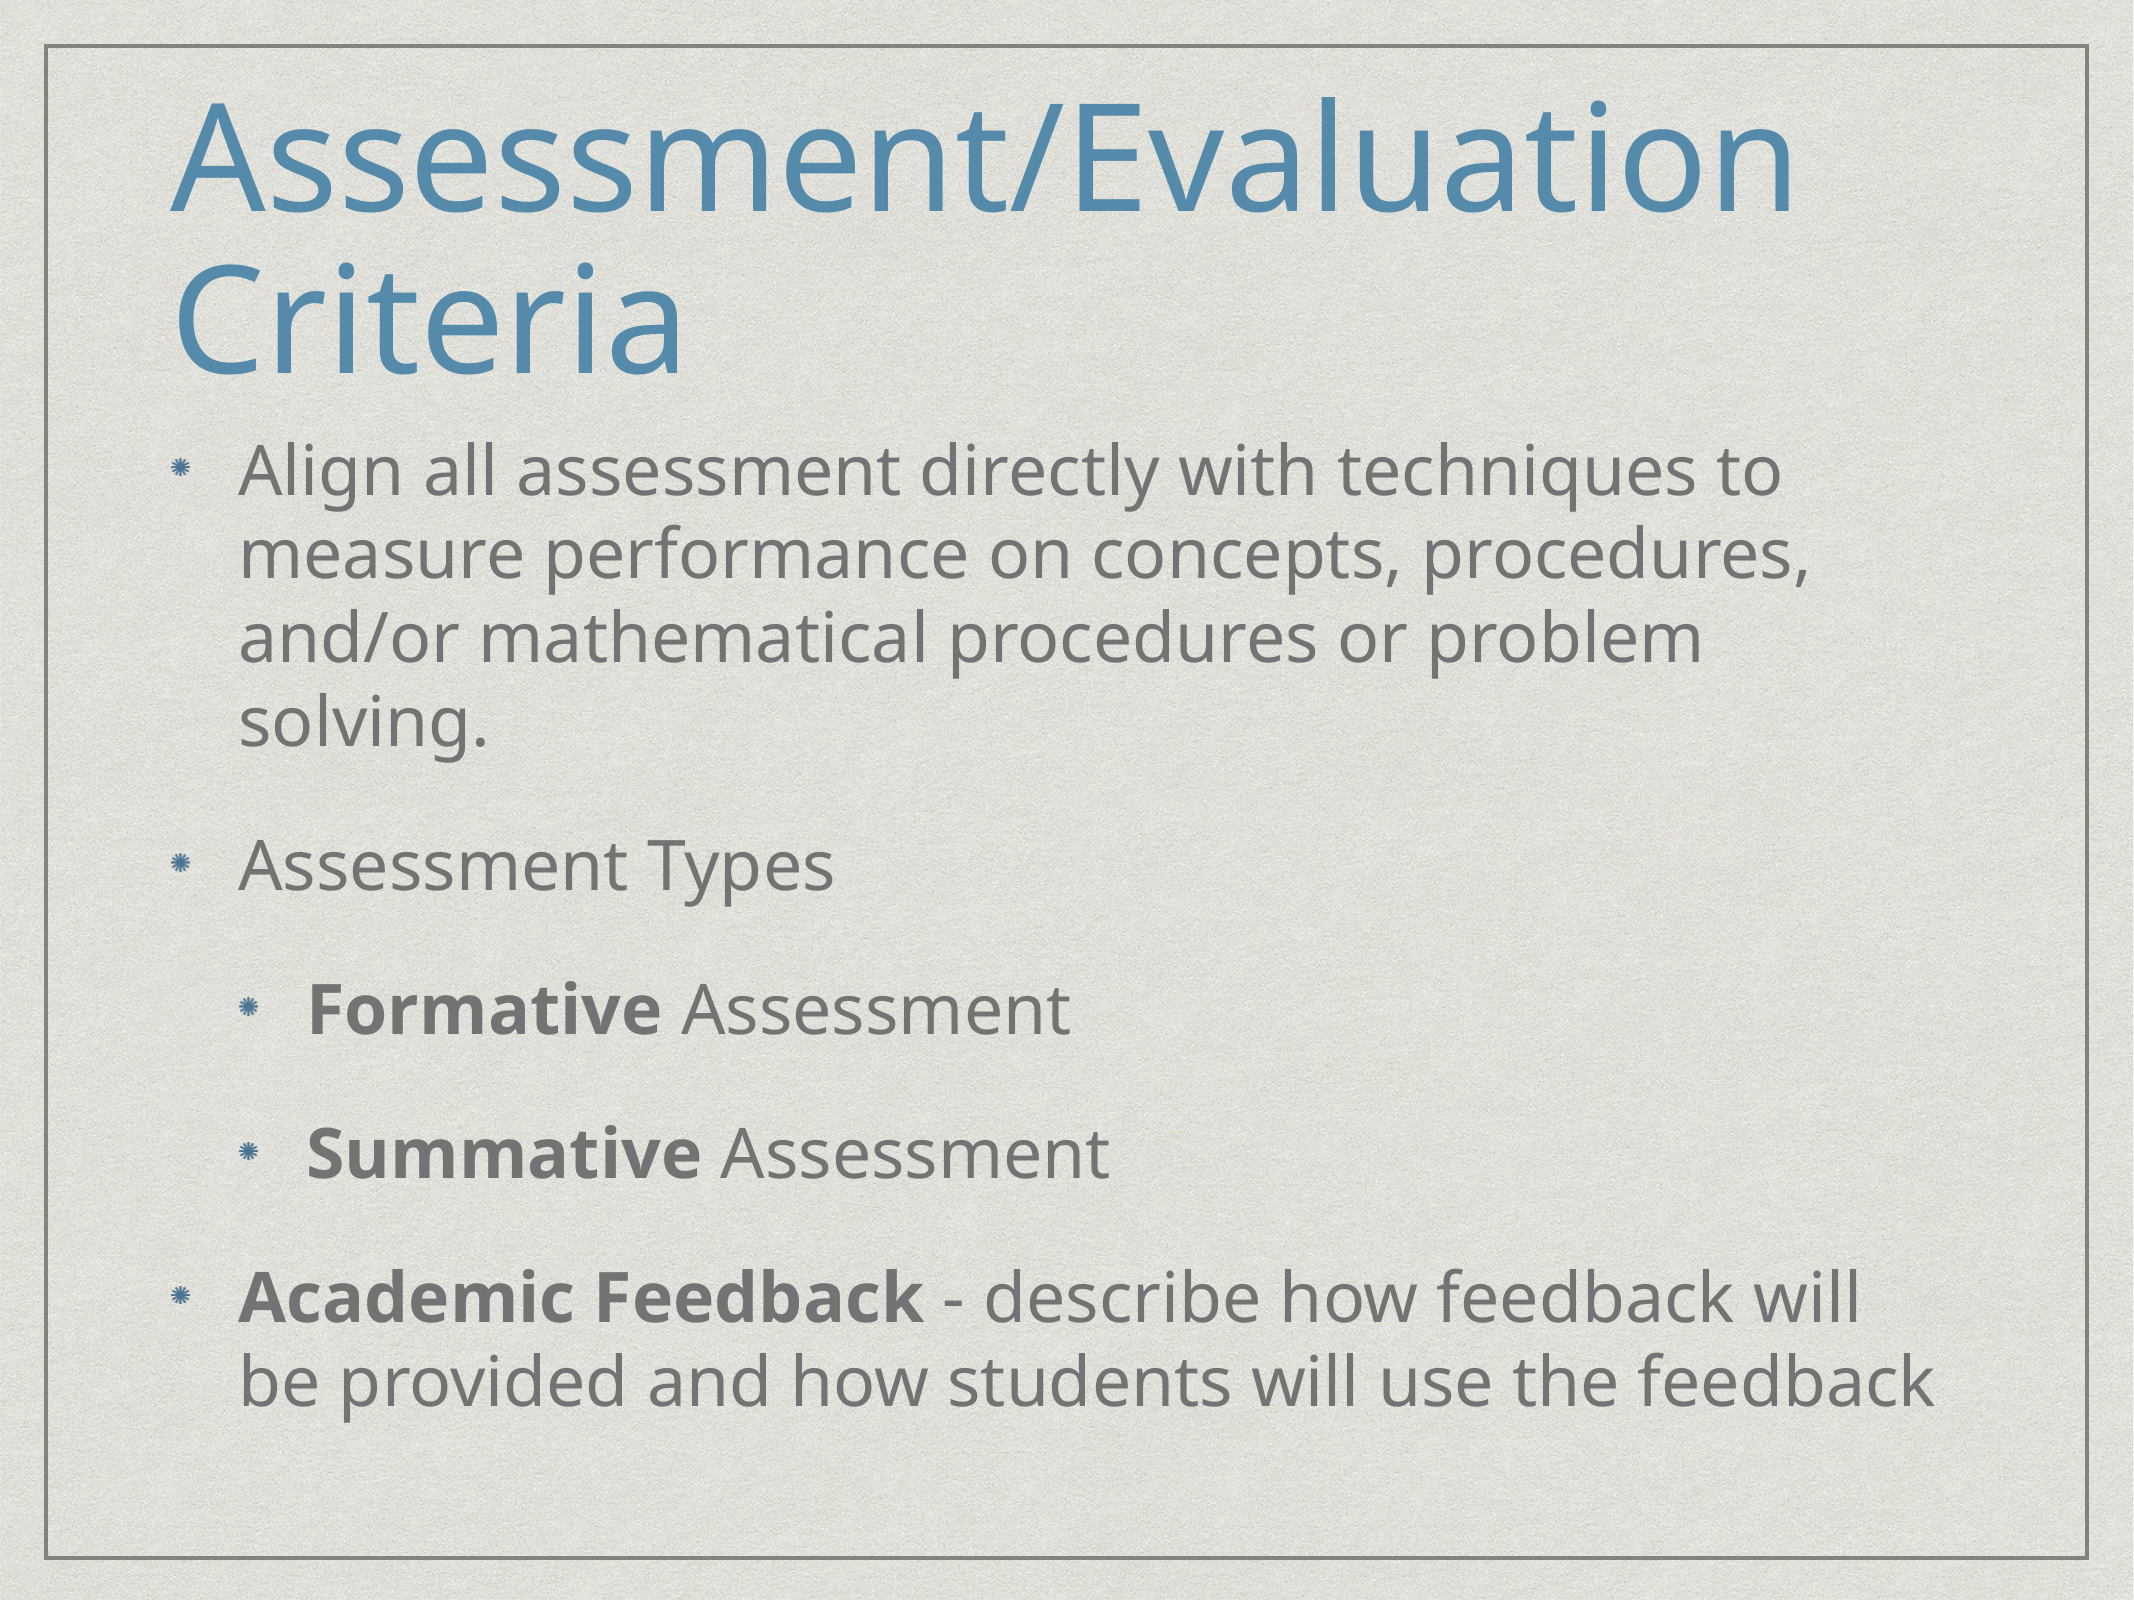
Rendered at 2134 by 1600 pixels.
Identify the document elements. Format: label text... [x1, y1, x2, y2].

title Assessment/Evaluation Criteria [170, 43, 1963, 445]
picture [0, 0, 2134, 1600]
list Align all assessment directly with techniques to measure performance on concepts, procedures, and/or mathematical procedures or problem solving. Assessment Types Formative Assessment Summative Assessment Academic Feedback - describe how feedback will be provided and how students will use the feedback [170, 453, 1963, 1393]
